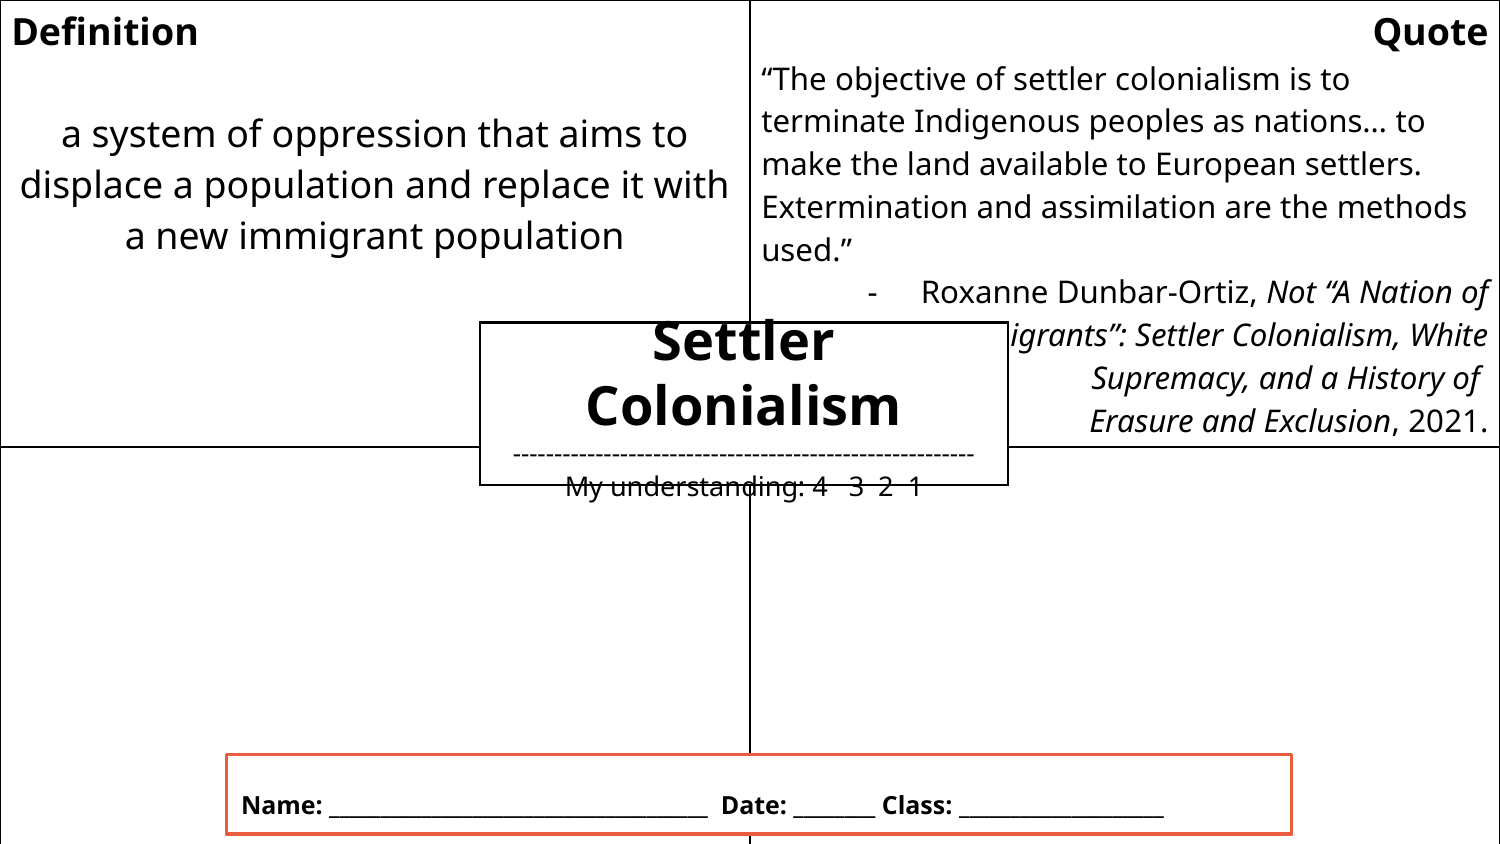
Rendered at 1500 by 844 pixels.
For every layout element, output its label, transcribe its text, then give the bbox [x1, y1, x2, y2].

text_box Settler Colonialism -------------------------------------------------------- My understanding: 4 3 2 1 [480, 322, 1008, 486]
table_header Definition a system of oppression that aims to displace a population and replace it with a new immigrant population [1, 1, 749, 446]
table_header Quote “The objective of settler colonialism is to terminate Indigenous peoples as nations… to make the land available to European settlers. Extermination and assimilation are the methods used.” Roxanne Dunbar-Ortiz, Not “A Nation of Immigrants”: Settler Colonialism, White Supremacy, and a History of Erasure and Exclusion, 2021. [751, 1, 1499, 446]
table_cell Question [751, 448, 1499, 844]
text_box Name: _____________________________________ Date: ________ Class: ____________________ [226, 754, 1292, 834]
table_cell Illustration [1, 448, 749, 844]
